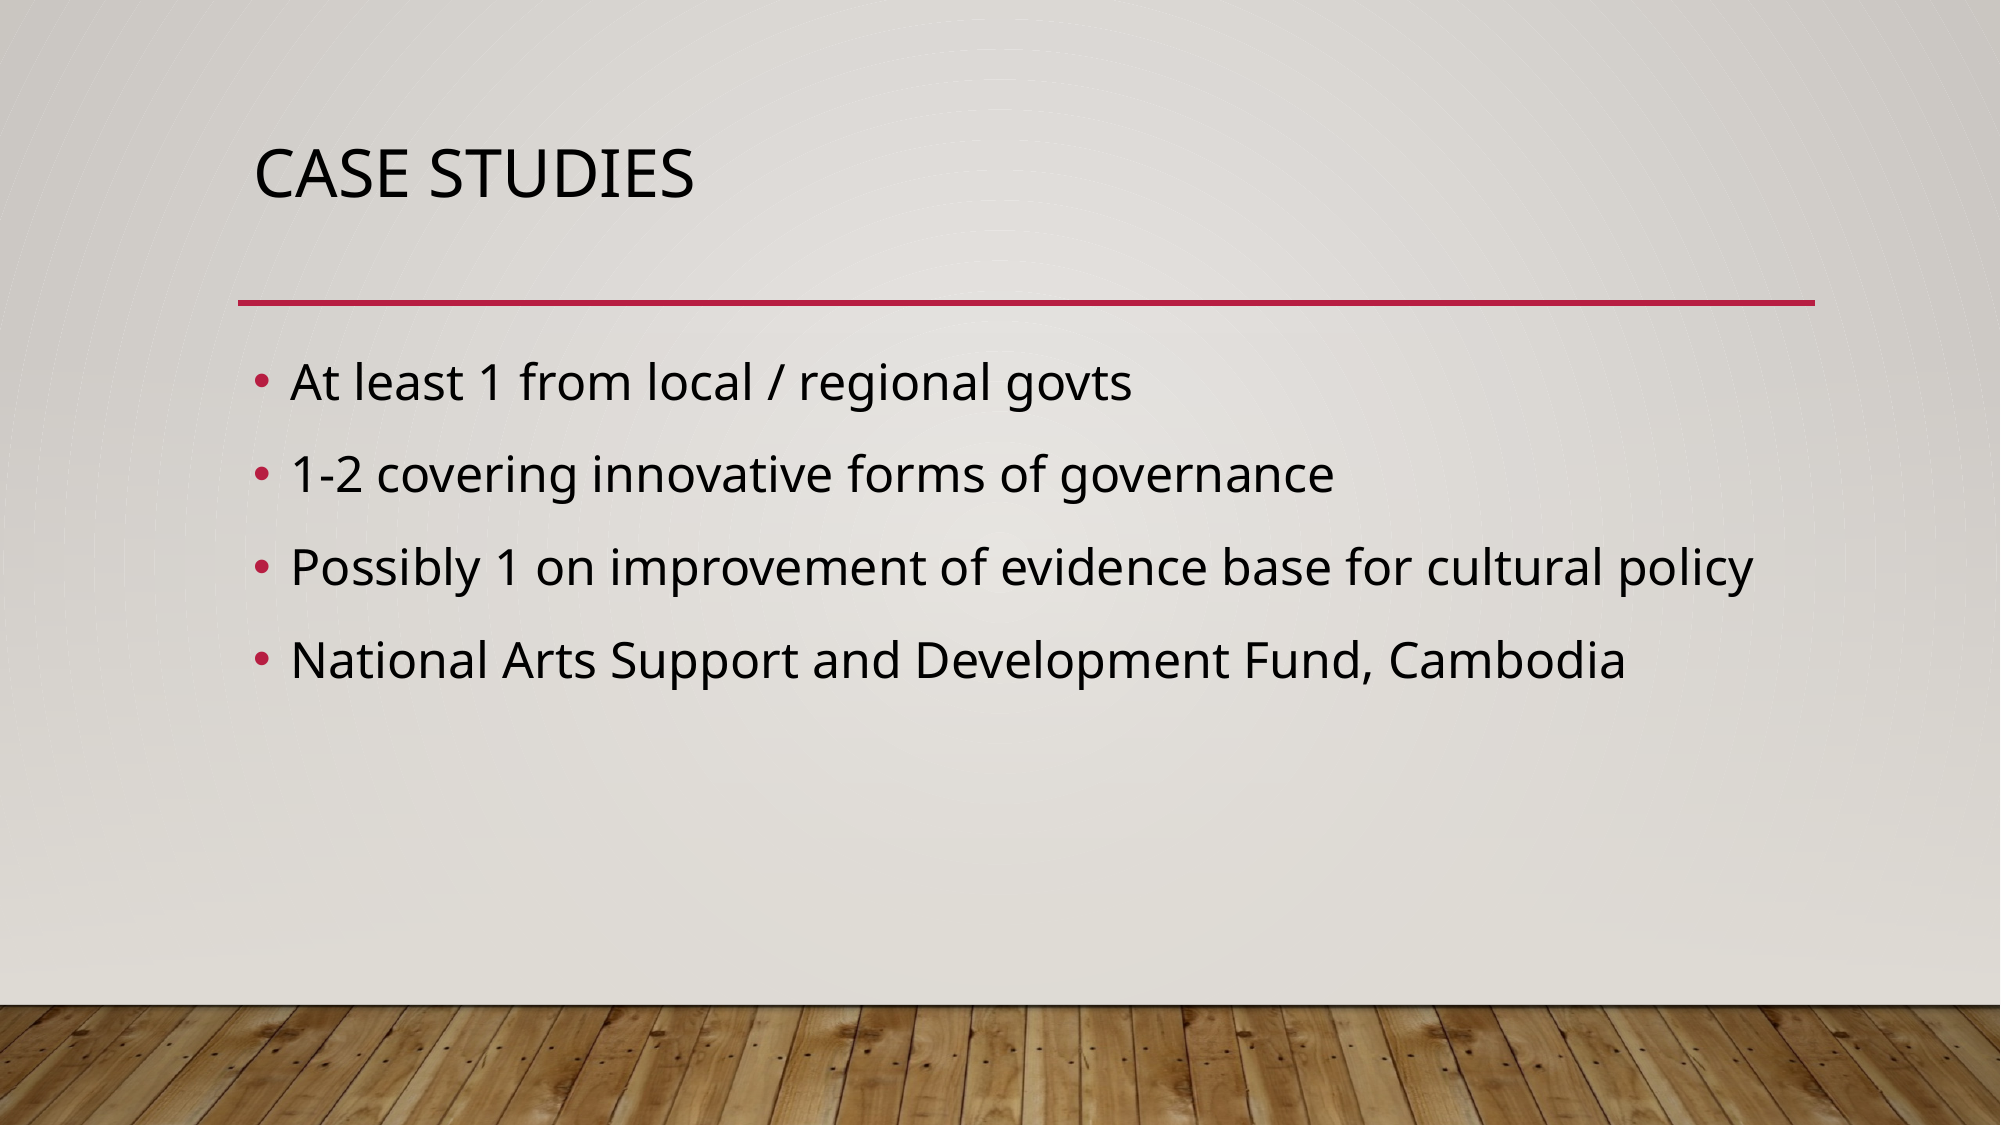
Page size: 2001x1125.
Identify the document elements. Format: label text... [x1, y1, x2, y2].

picture [0, 1005, 2000, 1125]
list At least 1 from local / regional govts 1-2 covering innovative forms of governance Possibly 1 on improvement of evidence base for cultural policy National Arts Support and Development Fund, Cambodia [238, 330, 1918, 1016]
title Case studies [238, 131, 1814, 305]
